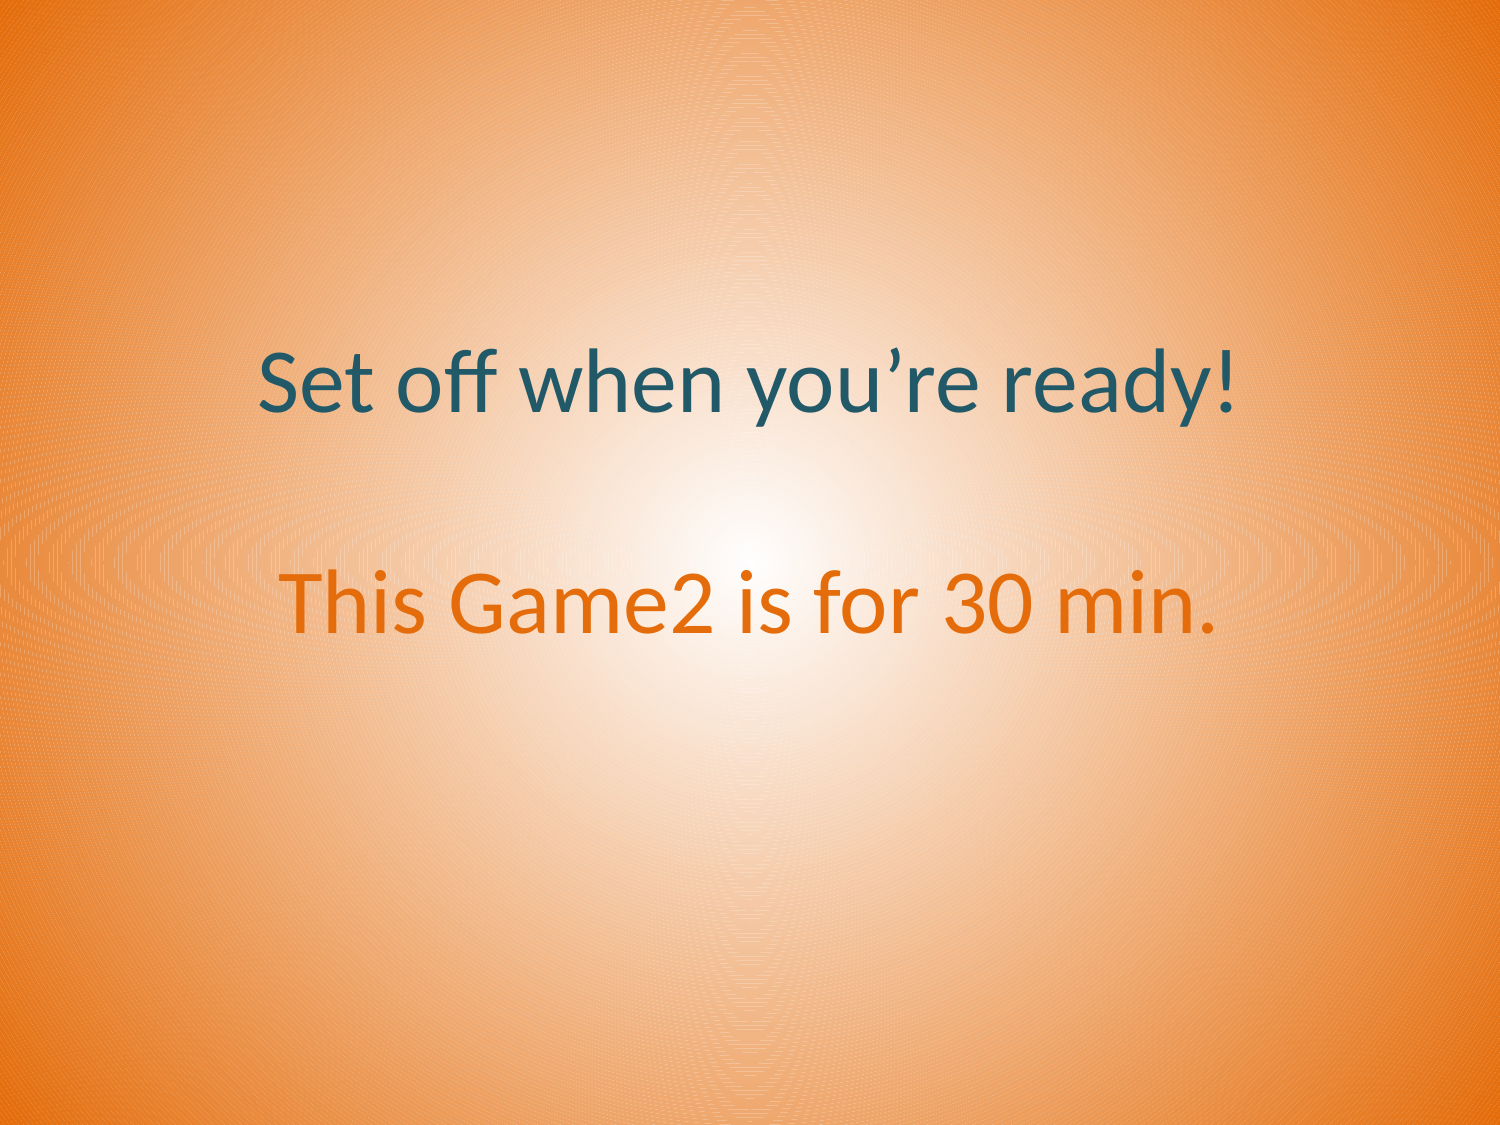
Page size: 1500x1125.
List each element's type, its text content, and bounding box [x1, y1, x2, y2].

title Set off when you’re ready! This Game2 is for 30 min. [112, 269, 1388, 704]
